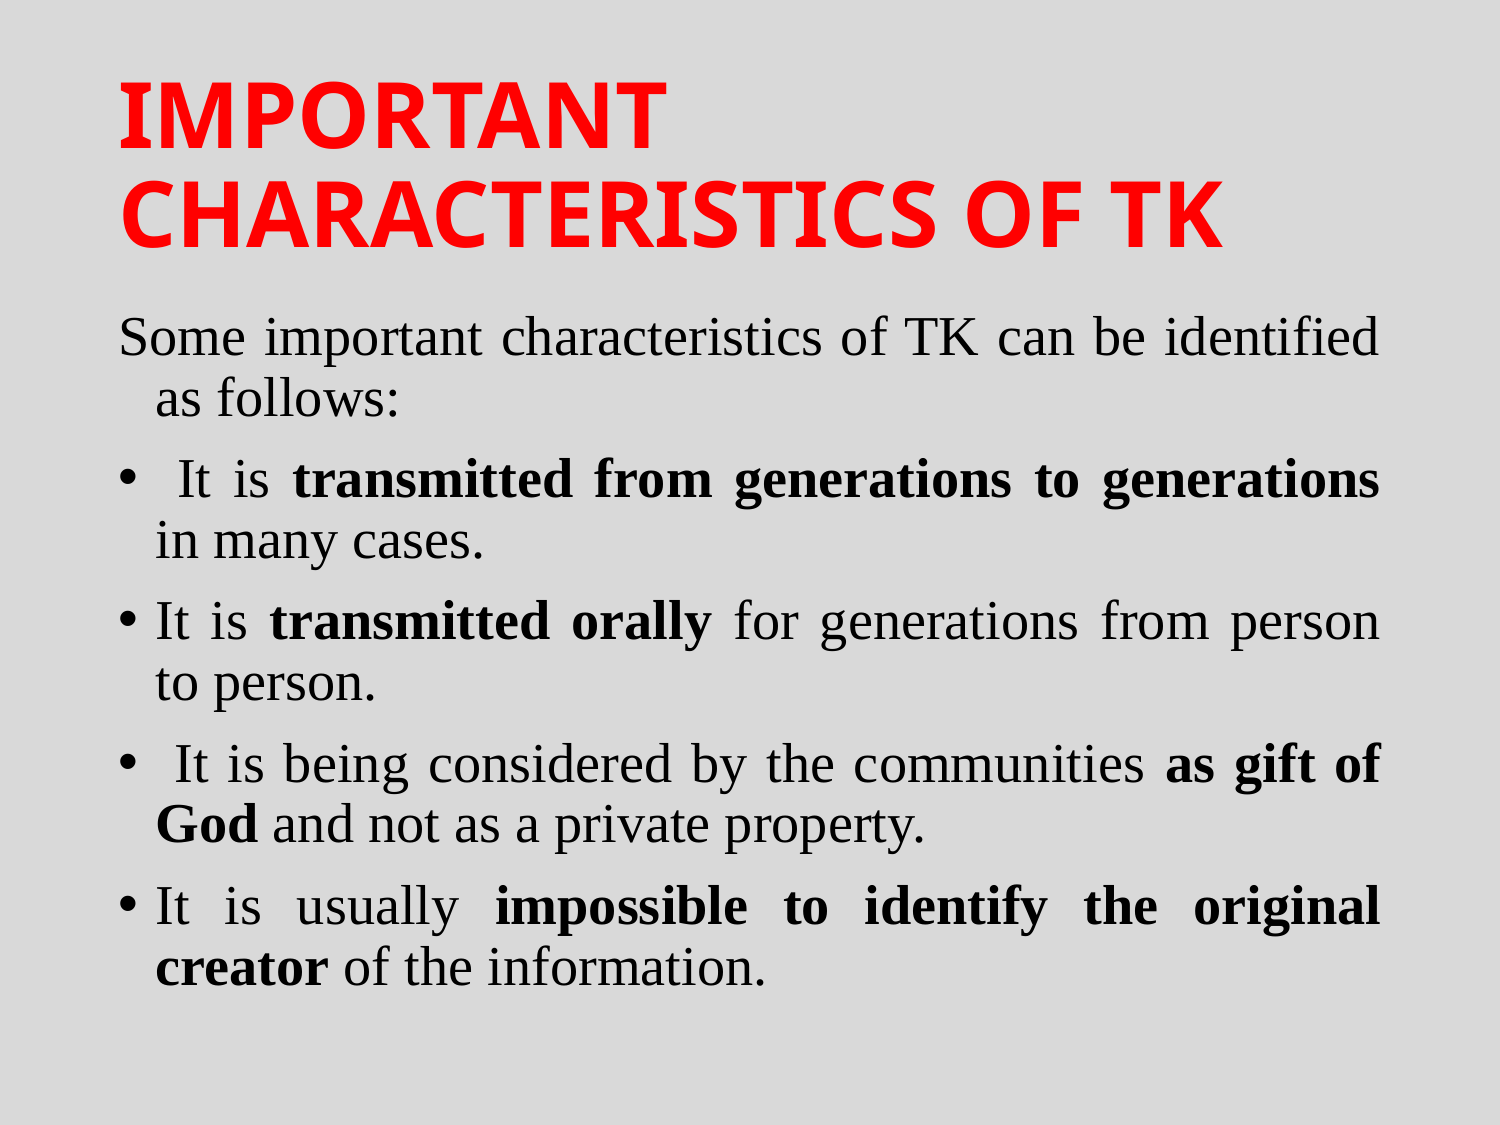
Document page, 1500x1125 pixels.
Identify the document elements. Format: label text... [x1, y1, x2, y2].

title IMPORTANT CHARACTERISTICS OF TK [103, 59, 1397, 278]
list Some important characteristics of TK can be identified as follows: It is transmitted from generations to generations in many cases. It is transmitted orally for generations from person to person. It is being considered by the communities as gift of God and not as a private property. It is usually impossible to identify the original creator of the information. [103, 299, 1397, 1014]
